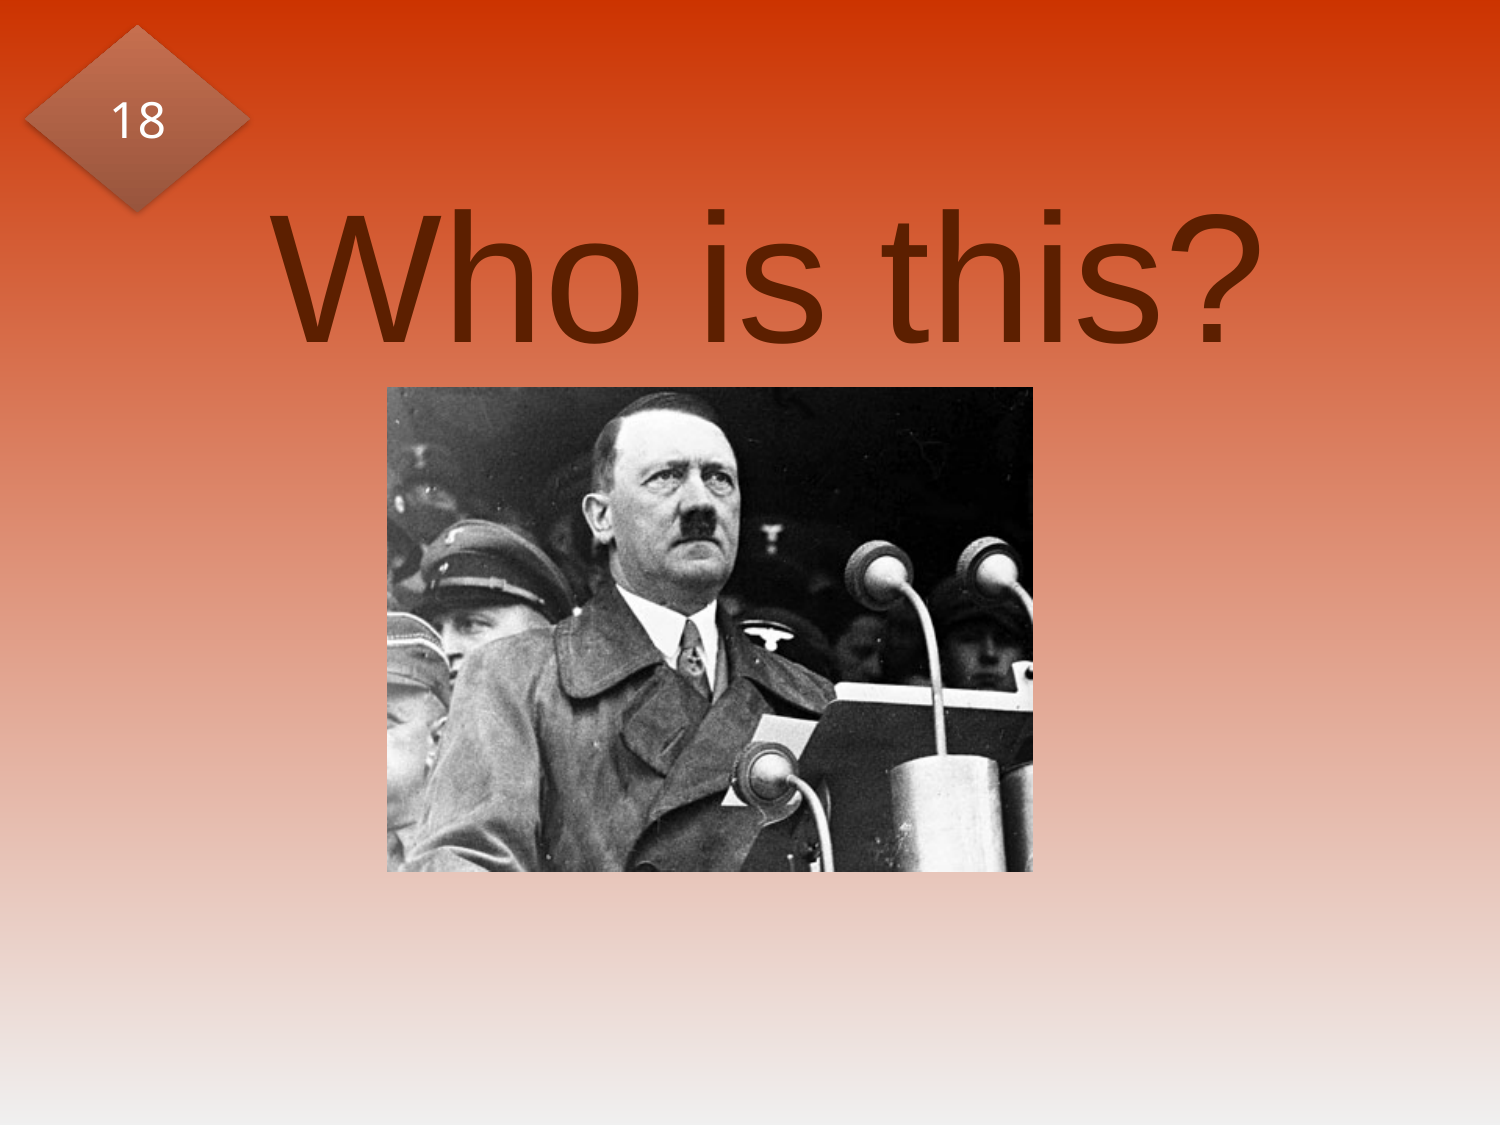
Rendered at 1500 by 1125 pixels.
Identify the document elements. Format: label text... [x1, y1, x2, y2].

text_box 18 [24, 24, 250, 213]
title Who is this? [124, 0, 1413, 638]
picture [387, 387, 1034, 873]
